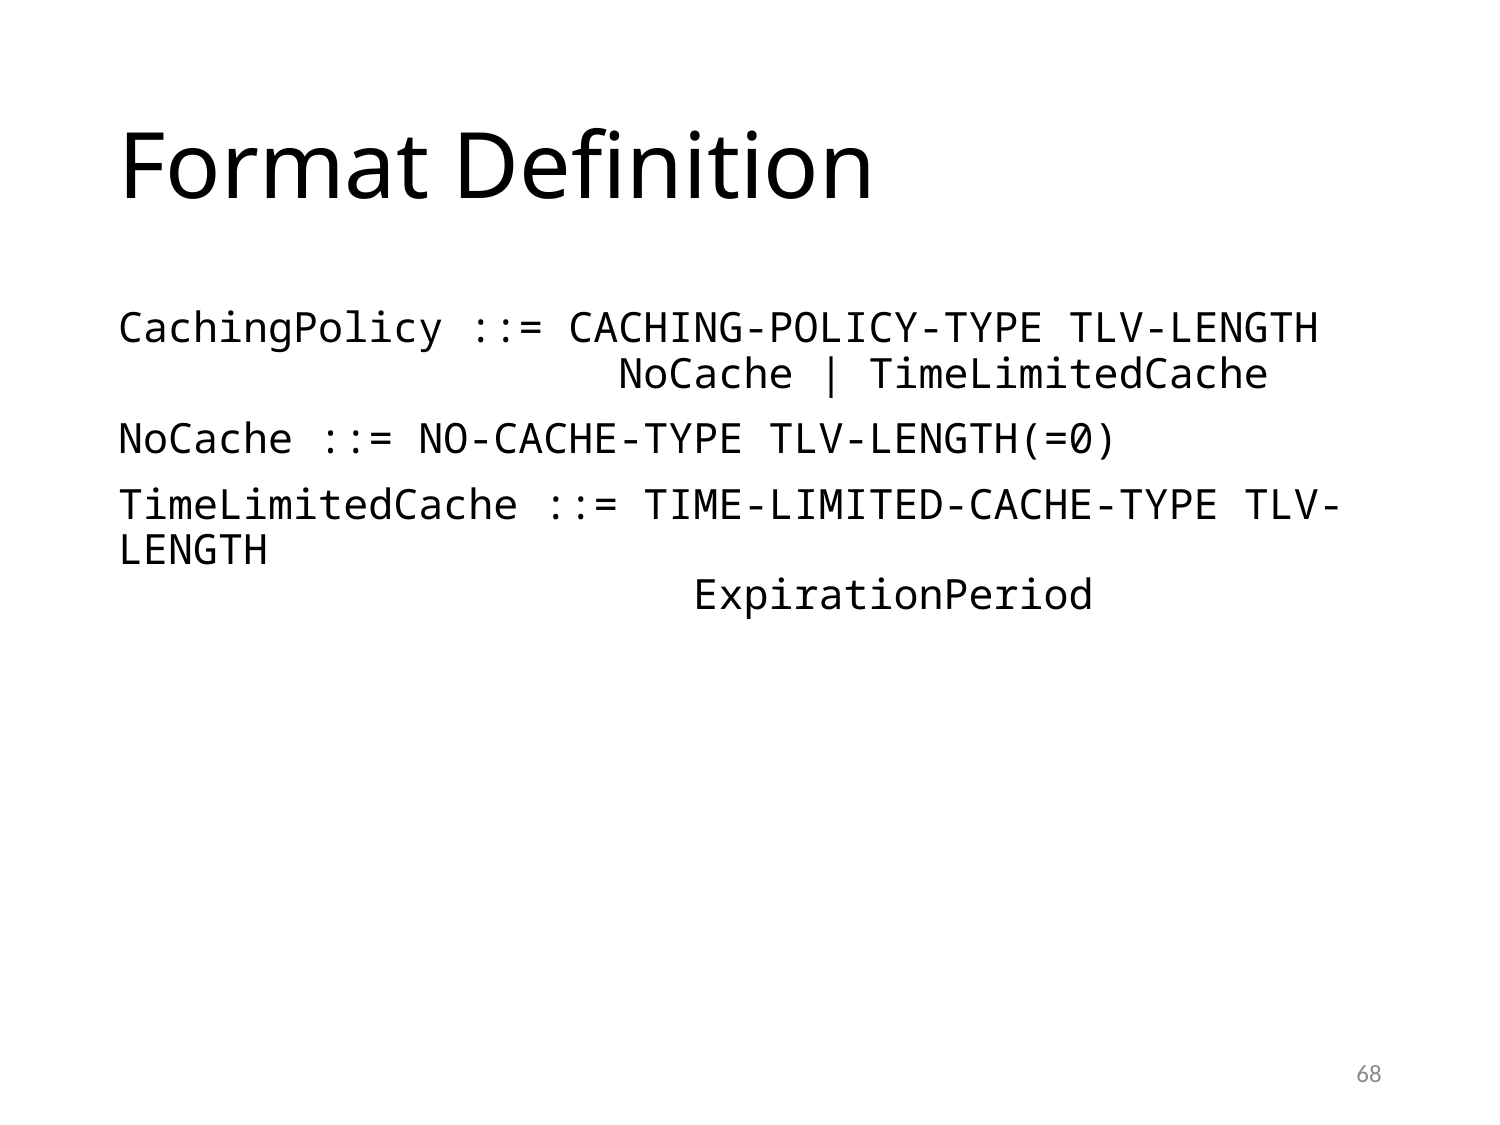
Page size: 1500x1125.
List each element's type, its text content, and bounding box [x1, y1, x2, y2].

list CachingPolicy ::= CACHING-POLICY-TYPE TLV-LENGTH NoCache | TimeLimitedCache NoCache ::= NO-CACHE-TYPE TLV-LENGTH(=0) TimeLimitedCache ::= TIME-LIMITED-CACHE-TYPE TLV-LENGTH ExpirationPeriod [103, 299, 1397, 1014]
title Format Definition [103, 59, 1397, 278]
slide_number 68 [1059, 1042, 1397, 1103]
